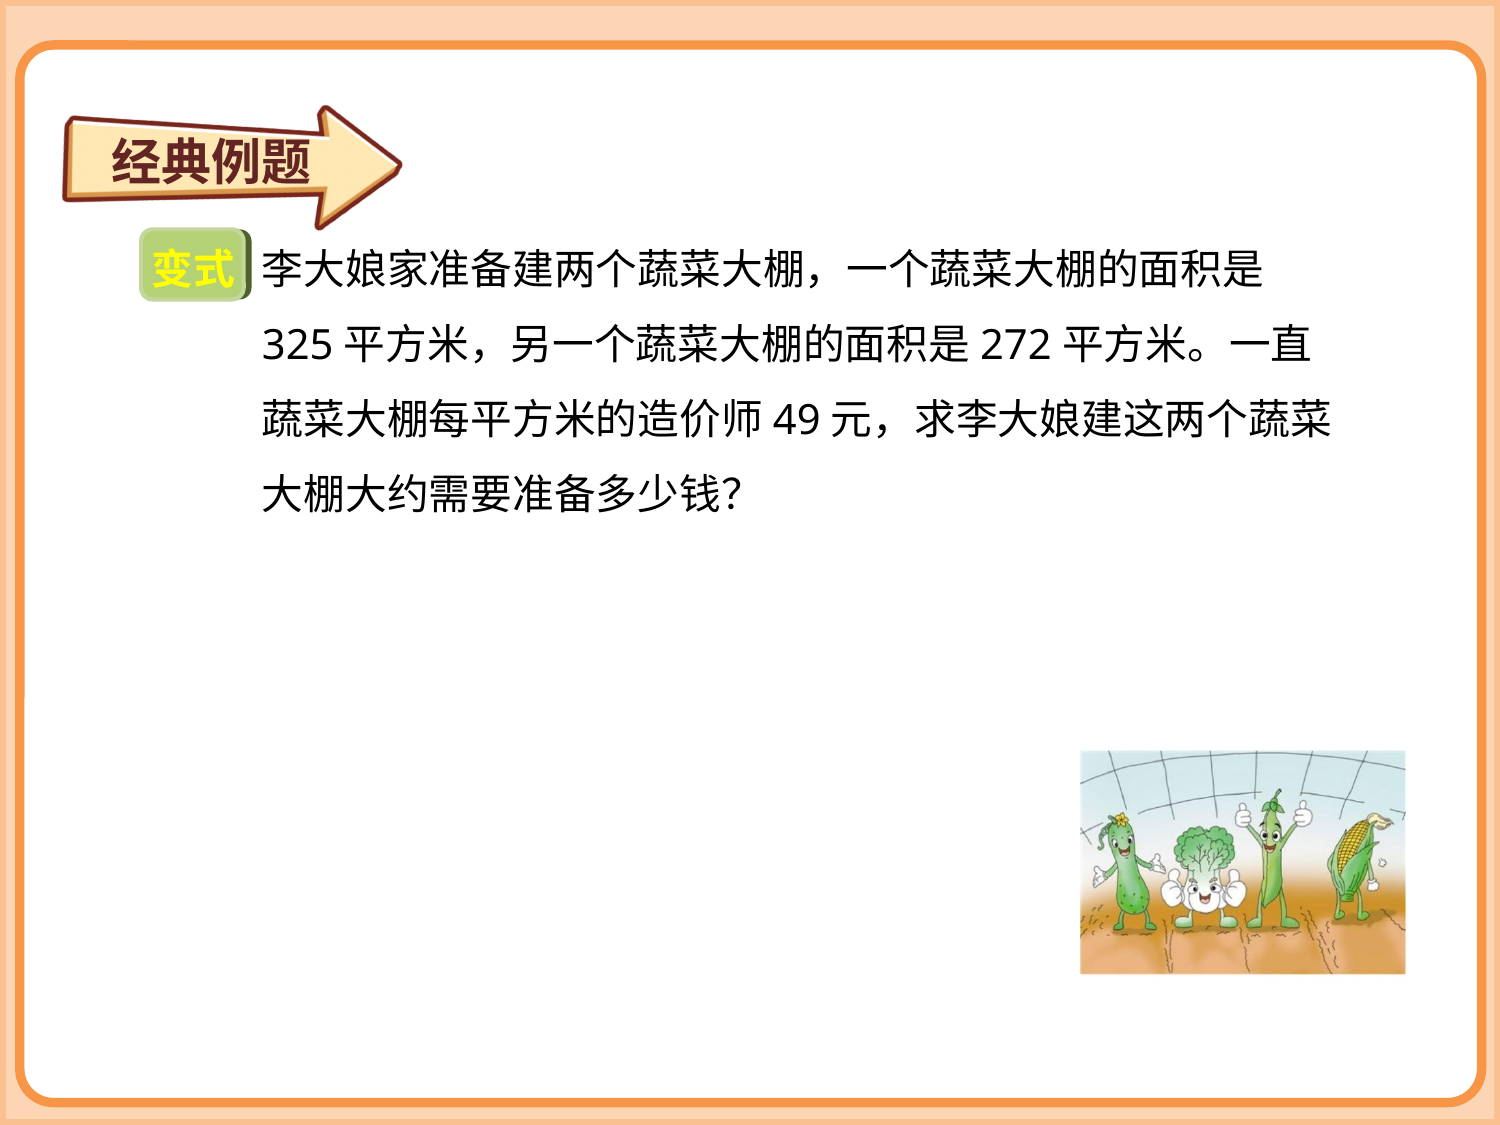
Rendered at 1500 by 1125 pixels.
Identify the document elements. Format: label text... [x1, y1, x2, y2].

picture [50, 61, 425, 246]
picture [1056, 727, 1416, 997]
text_box 李大娘家准备建两个蔬菜大棚，一个蔬菜大棚的面积是325平方米，另一个蔬菜大棚的面积是272平方米。一直蔬菜大棚每平方米的造价师49元，求李大娘建这两个蔬菜大棚大约需要准备多少钱？ [247, 210, 1357, 526]
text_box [136, 229, 257, 301]
